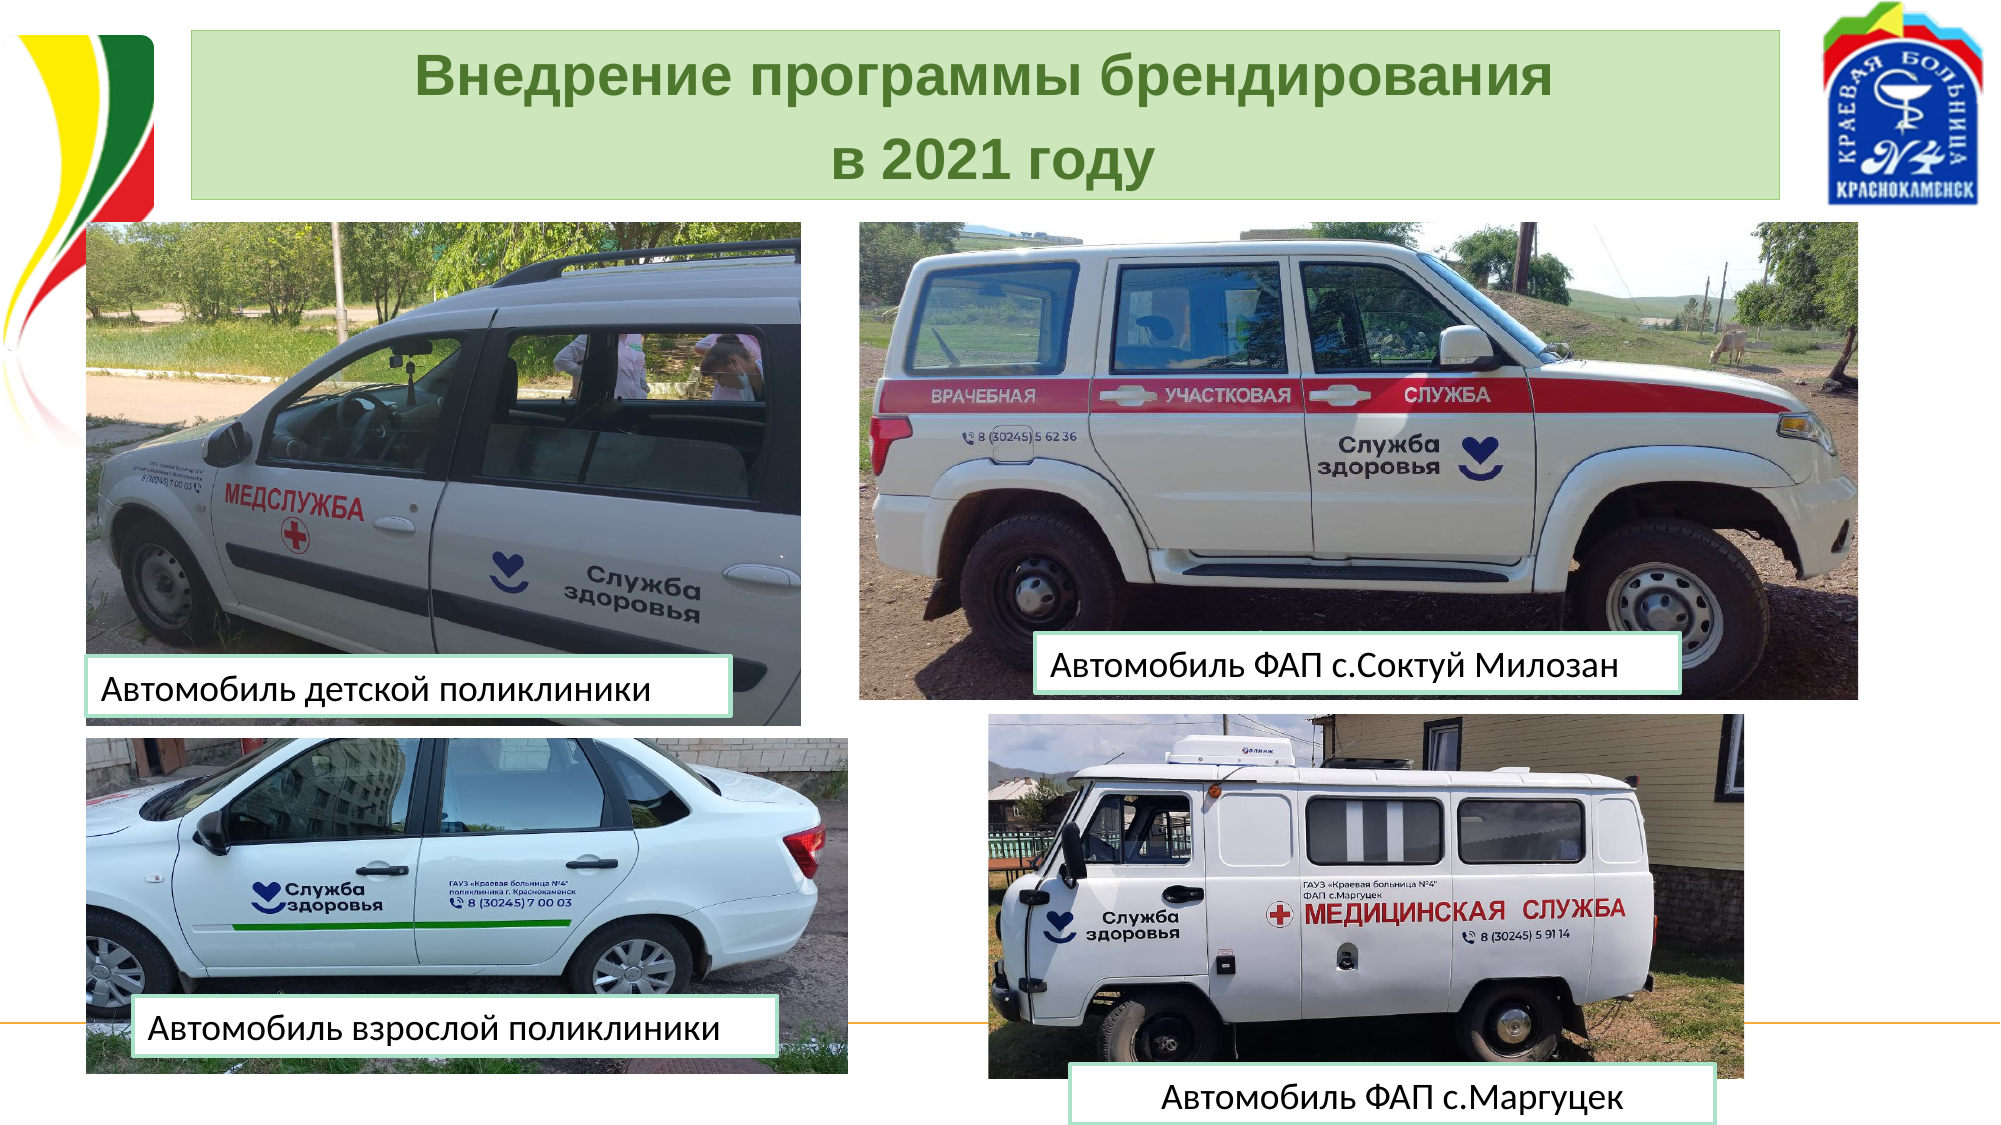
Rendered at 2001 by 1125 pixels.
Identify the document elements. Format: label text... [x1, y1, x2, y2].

picture [85, 737, 849, 1074]
picture [859, 0, 2001, 700]
picture [0, 34, 802, 726]
text_box Автомобиль ФАП с.Маргуцек [1068, 1087, 1717, 1125]
picture [988, 714, 1745, 1079]
text_box Внедрение программы брендирования в 2021 году [191, 30, 1780, 200]
